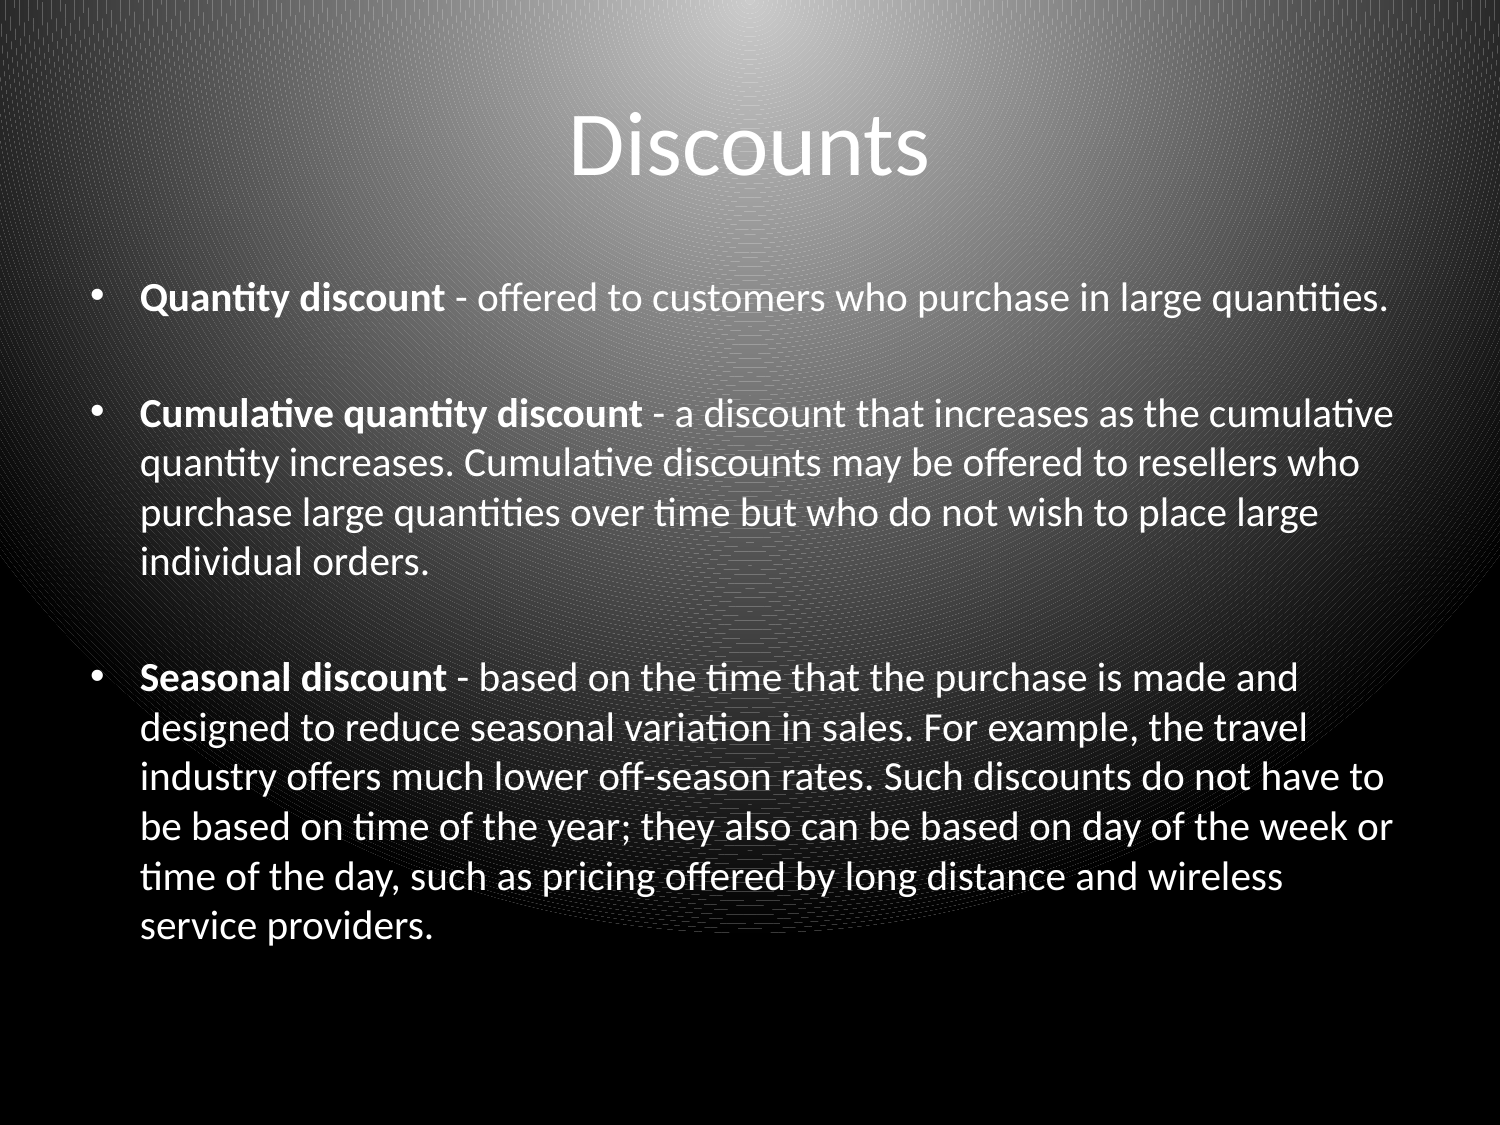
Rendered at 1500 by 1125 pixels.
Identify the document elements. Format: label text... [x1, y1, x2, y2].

list Quantity discount - offered to customers who purchase in large quantities. Cumulative quantity discount - a discount that increases as the cumulative quantity increases. Cumulative discounts may be offered to resellers who purchase large quantities over time but who do not wish to place large individual orders. Seasonal discount - based on the time that the purchase is made and designed to reduce seasonal variation in sales. For example, the travel industry offers much lower off-season rates. Such discounts do not have to be based on time of the year; they also can be based on day of the week or time of the day, such as pricing offered by long distance and wireless service providers. [75, 262, 1425, 1005]
title Discounts [75, 45, 1425, 233]
